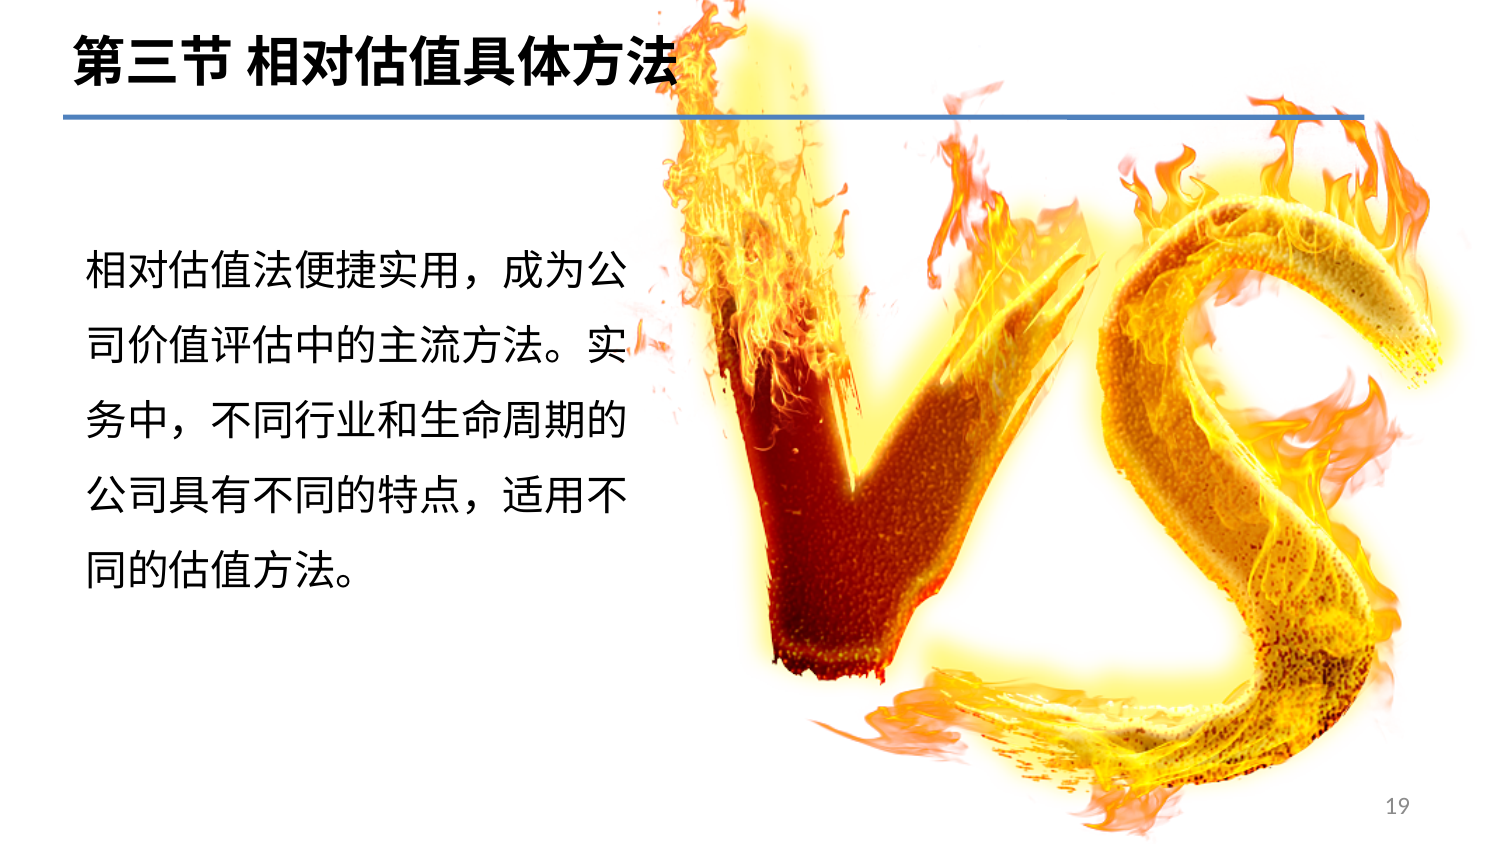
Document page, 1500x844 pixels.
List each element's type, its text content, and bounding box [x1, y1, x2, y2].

text_box 第三节 相对估值具体方法 [56, 11, 572, 107]
picture [577, 0, 1500, 844]
list 相对估值法便捷实用，成为公司价值评估中的主流方法。实务中，不同行业和生命周期的公司具有不同的特点，适用不同的估值方法。 [70, 210, 572, 680]
